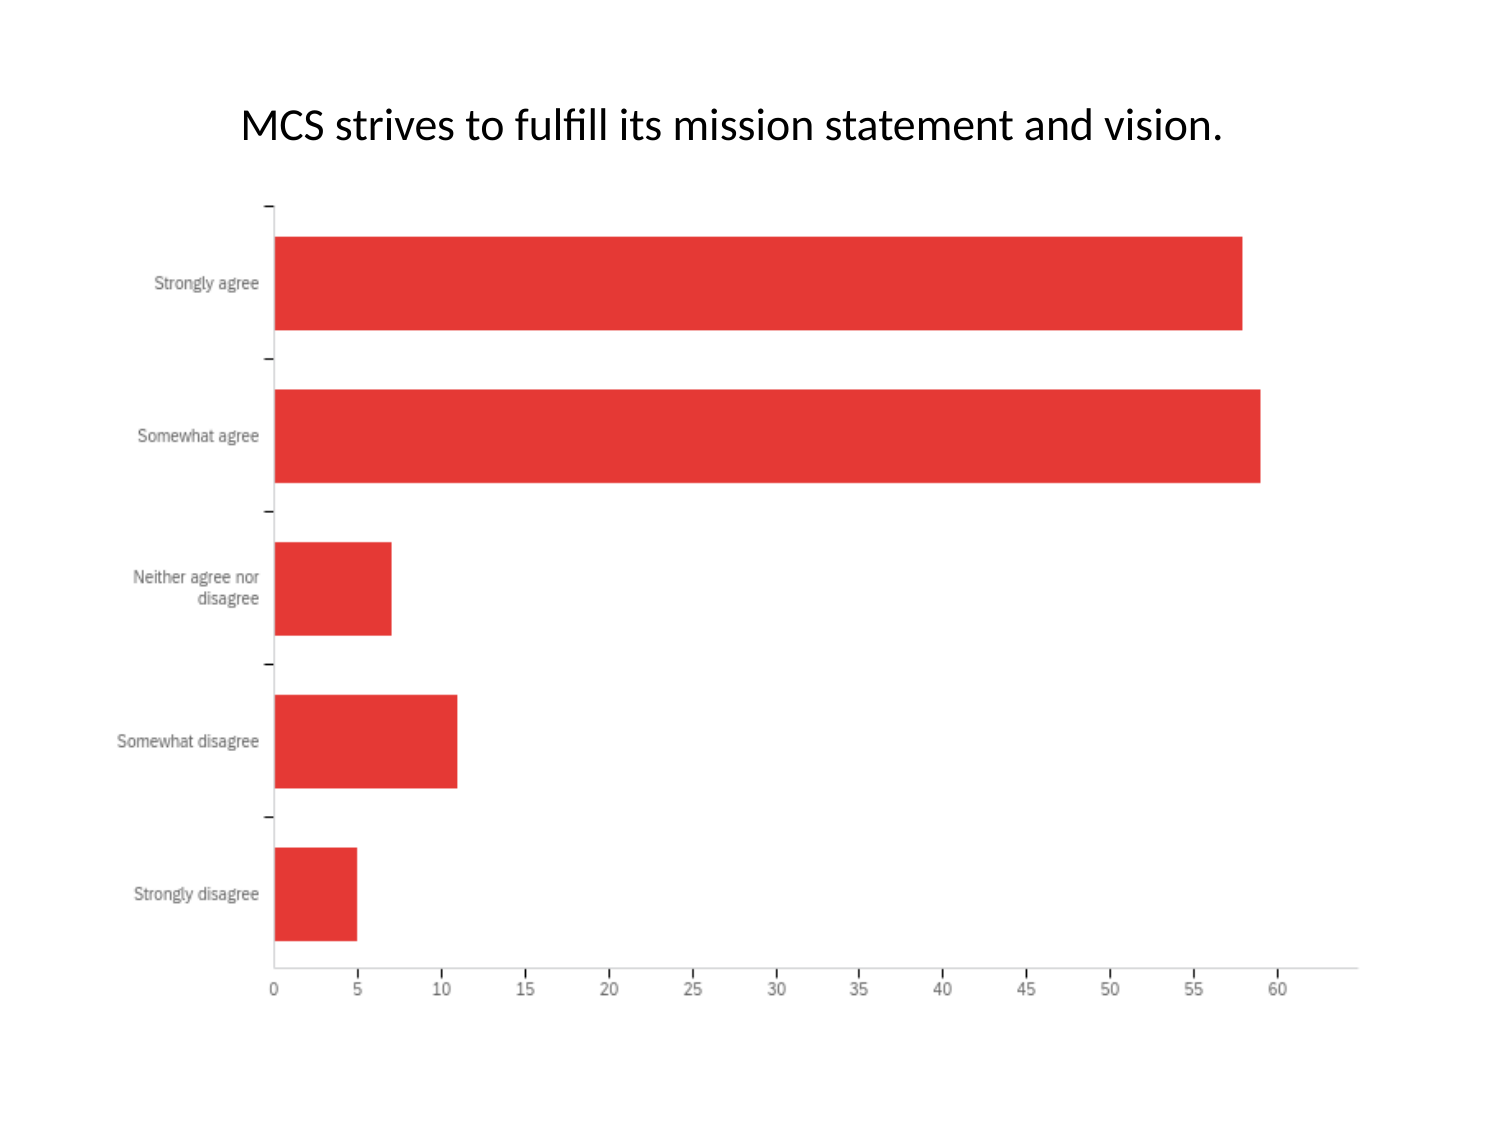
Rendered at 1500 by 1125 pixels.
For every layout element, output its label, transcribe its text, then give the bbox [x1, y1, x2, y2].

picture [93, 196, 1407, 1018]
text_box MCS strives to fulfill its mission statement and vision. [37, 87, 1438, 148]
